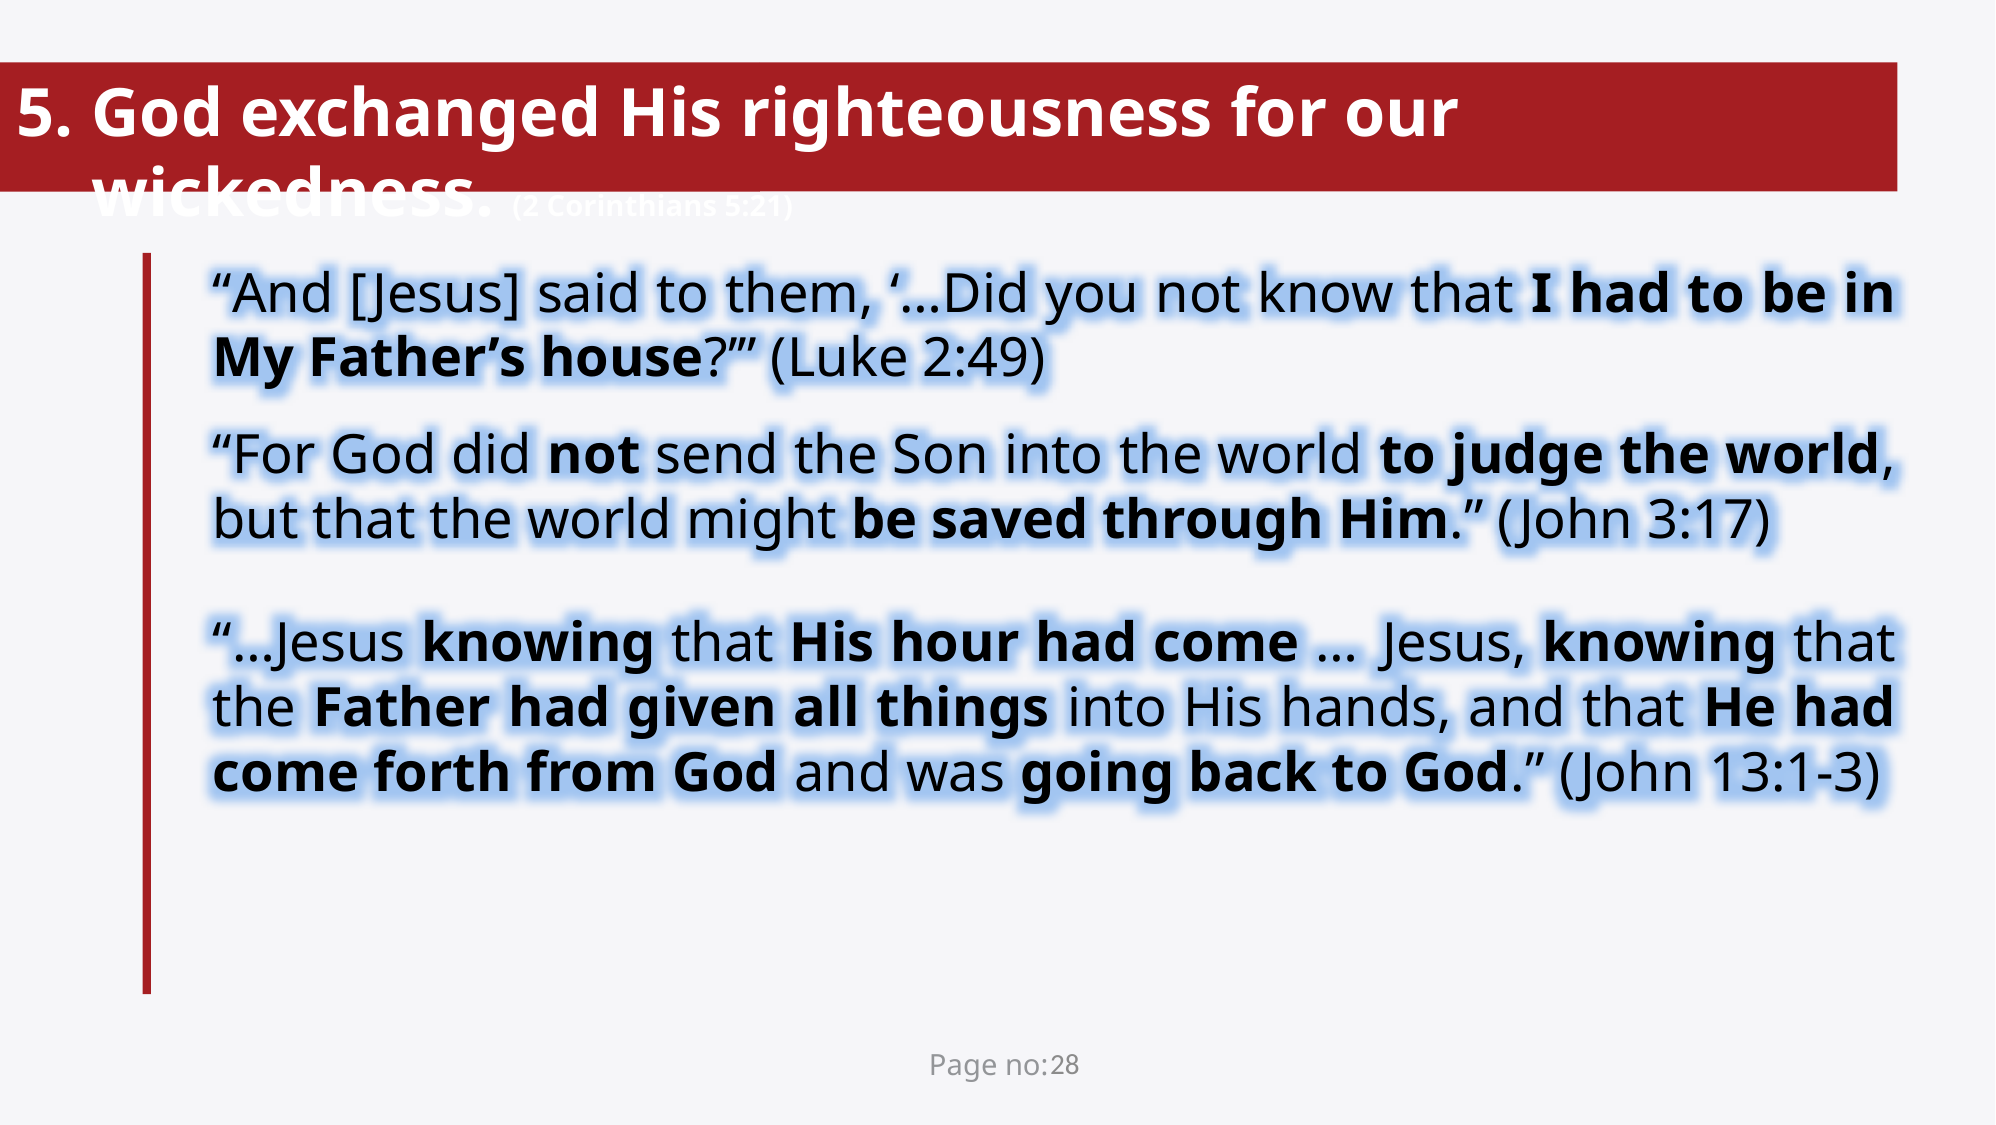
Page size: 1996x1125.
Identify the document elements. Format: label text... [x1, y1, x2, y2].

text_box [758, 60, 1900, 193]
text_box God exchanged His righteousness for our wickedness. (2 Corinthians 5:21) [22, 74, 1867, 222]
text_box “And [Jesus] said to them, ‘…Did you not know that I had to be in My Father’s house?’” (Luke 2:49) [198, 250, 1911, 396]
text_box “…Jesus knowing that His hour had come … Jesus, knowing that the Father had given all things into His hands, and that He had come forth from God and was going back to God.” (John 13:1-3) [198, 599, 1911, 875]
text_box “For God did not send the Son into the world to judge the world, but that the world might be saved through Him.” (John 3:17) [198, 412, 1911, 558]
